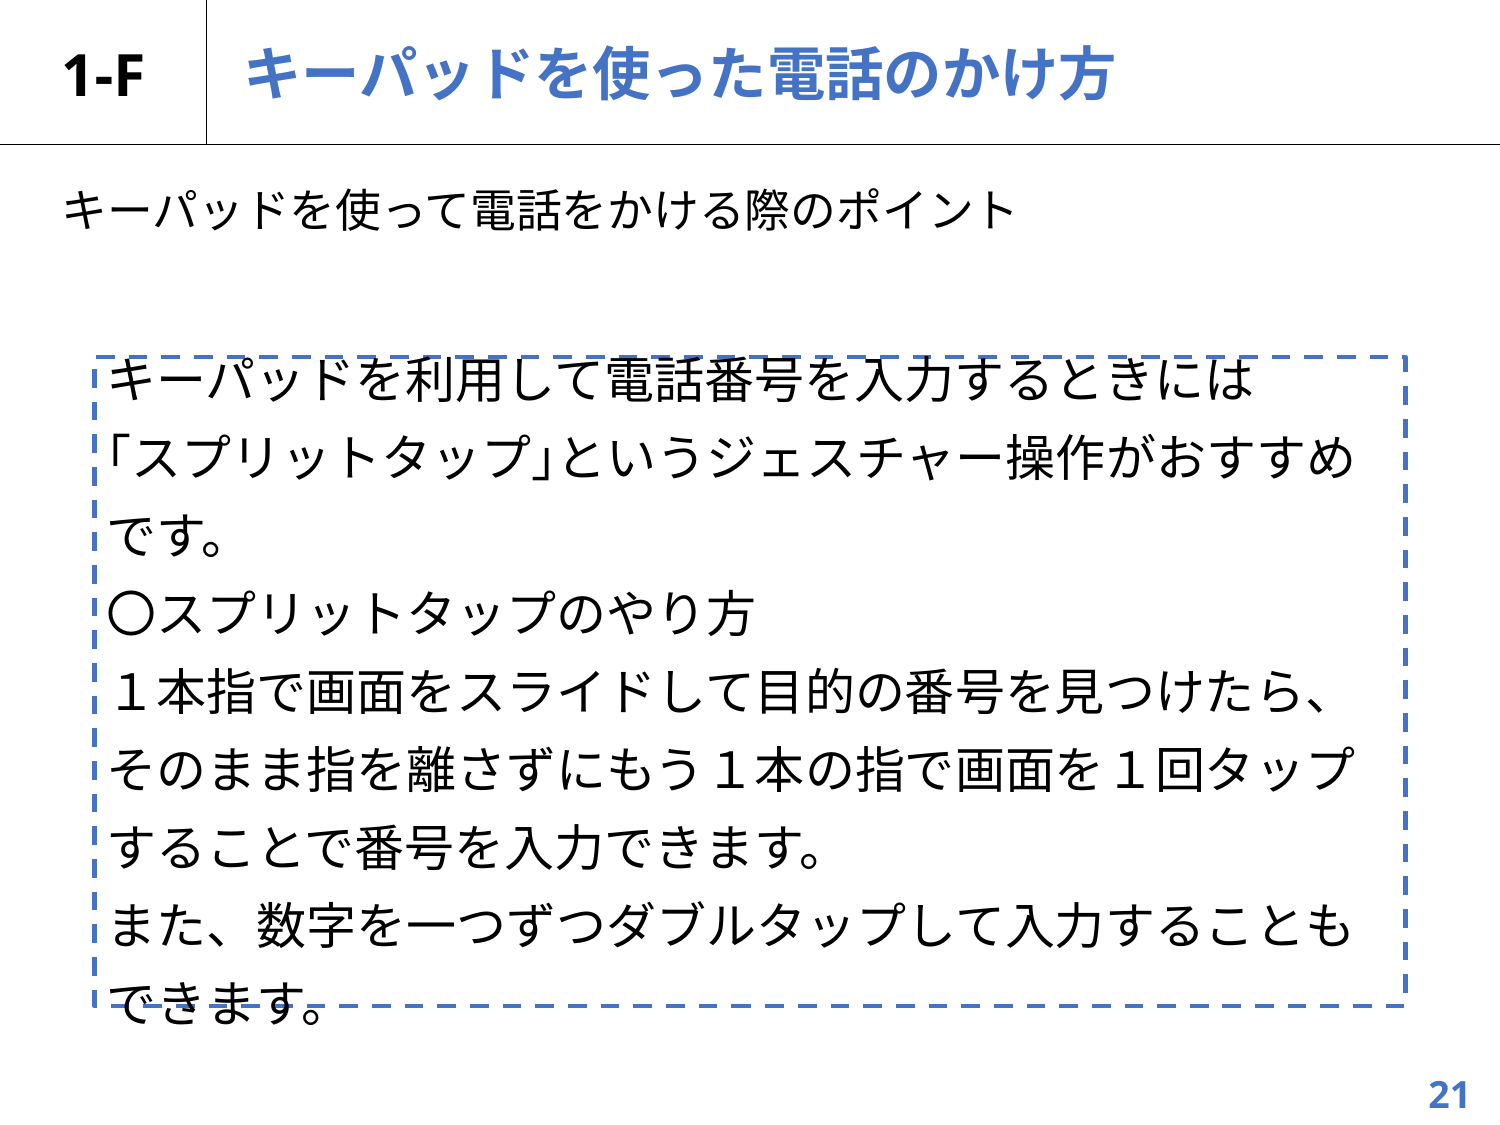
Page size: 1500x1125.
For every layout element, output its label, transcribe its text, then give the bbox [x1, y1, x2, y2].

title キーパッドを使った電話のかけ方 [228, 36, 1472, 116]
text_box 21 [1399, 1063, 1500, 1123]
text_box キーパッドを利用して電話番号を入力するときには ｢スプリットタップ｣というジェスチャー操作がおすすめです。 〇スプリットタップのやり方 １本指で画面をスライドして目的の番号を見つけたら、 そのまま指を離さずにもう１本の指で画面を１回タップすることで番号を入力できます。 また、数字を一つずつダブルタップして入力することもできます。 [94, 356, 1406, 1006]
text_box キーパッドを使って電話をかける際のポイント [46, 180, 1422, 274]
text_box 1-F [0, 0, 207, 147]
